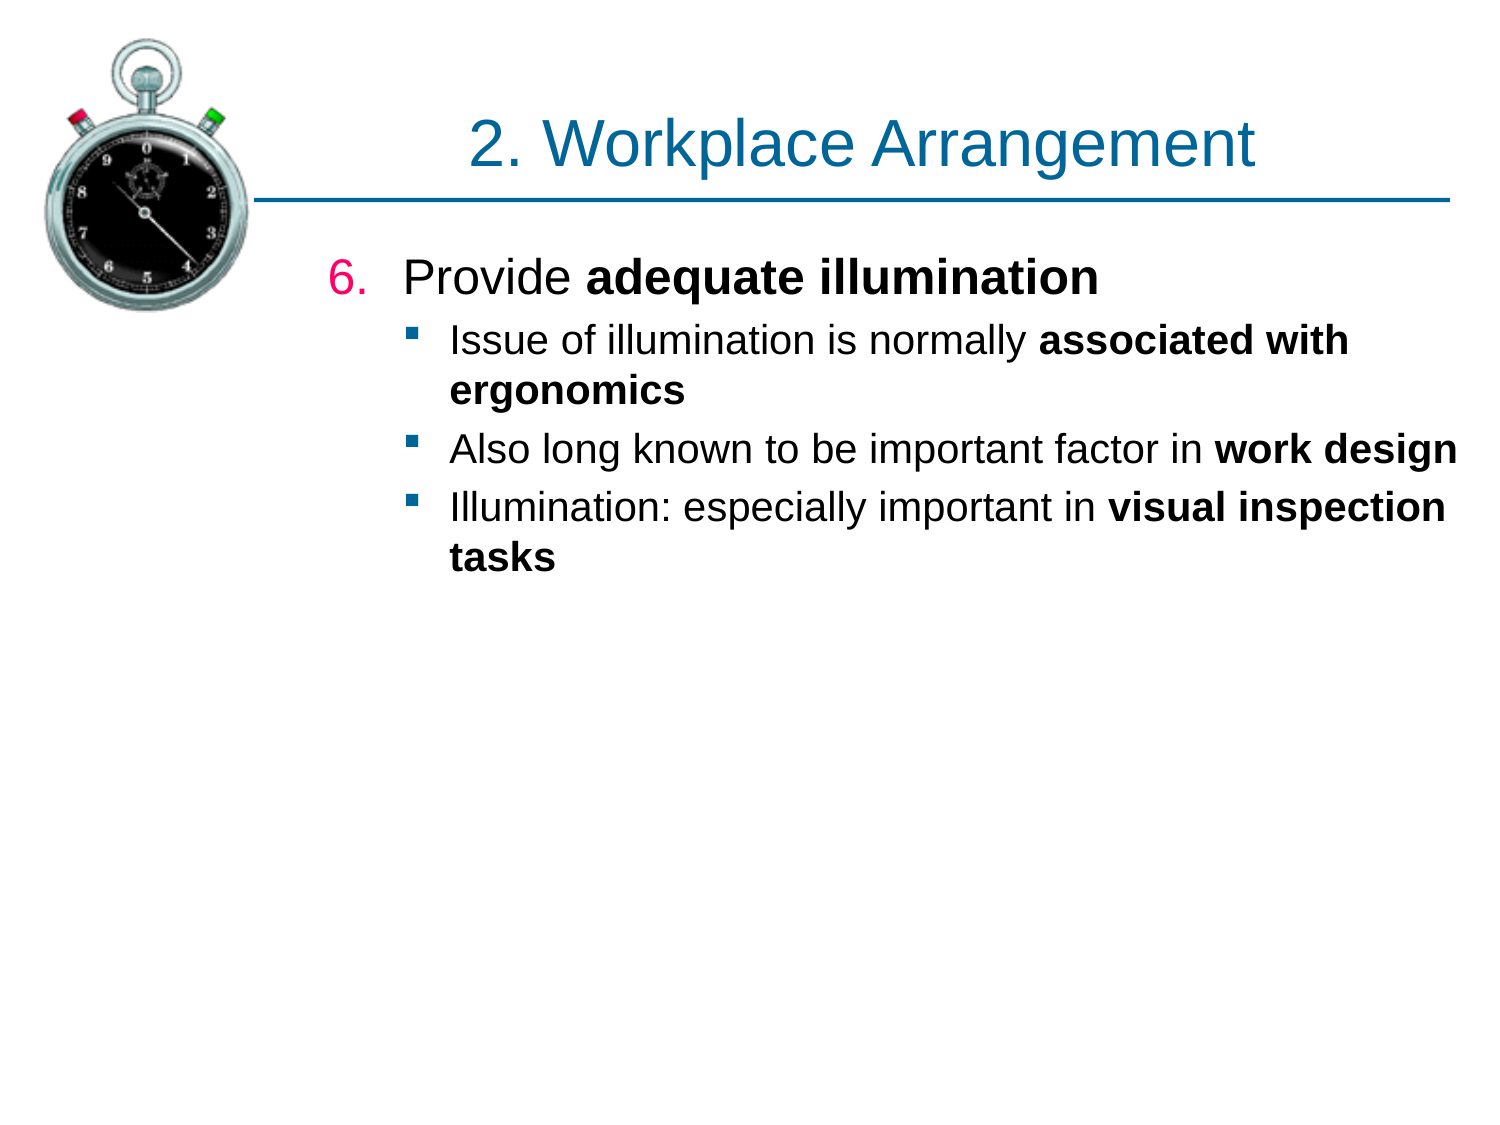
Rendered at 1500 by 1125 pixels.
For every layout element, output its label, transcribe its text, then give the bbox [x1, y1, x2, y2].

picture [37, 37, 254, 313]
list Provide adequate illumination Issue of illumination is normally associated with ergonomics Also long known to be important factor in work design Illumination: especially important in visual inspection tasks [312, 237, 1475, 975]
title 2. Workplace Arrangement [275, 37, 1450, 188]
